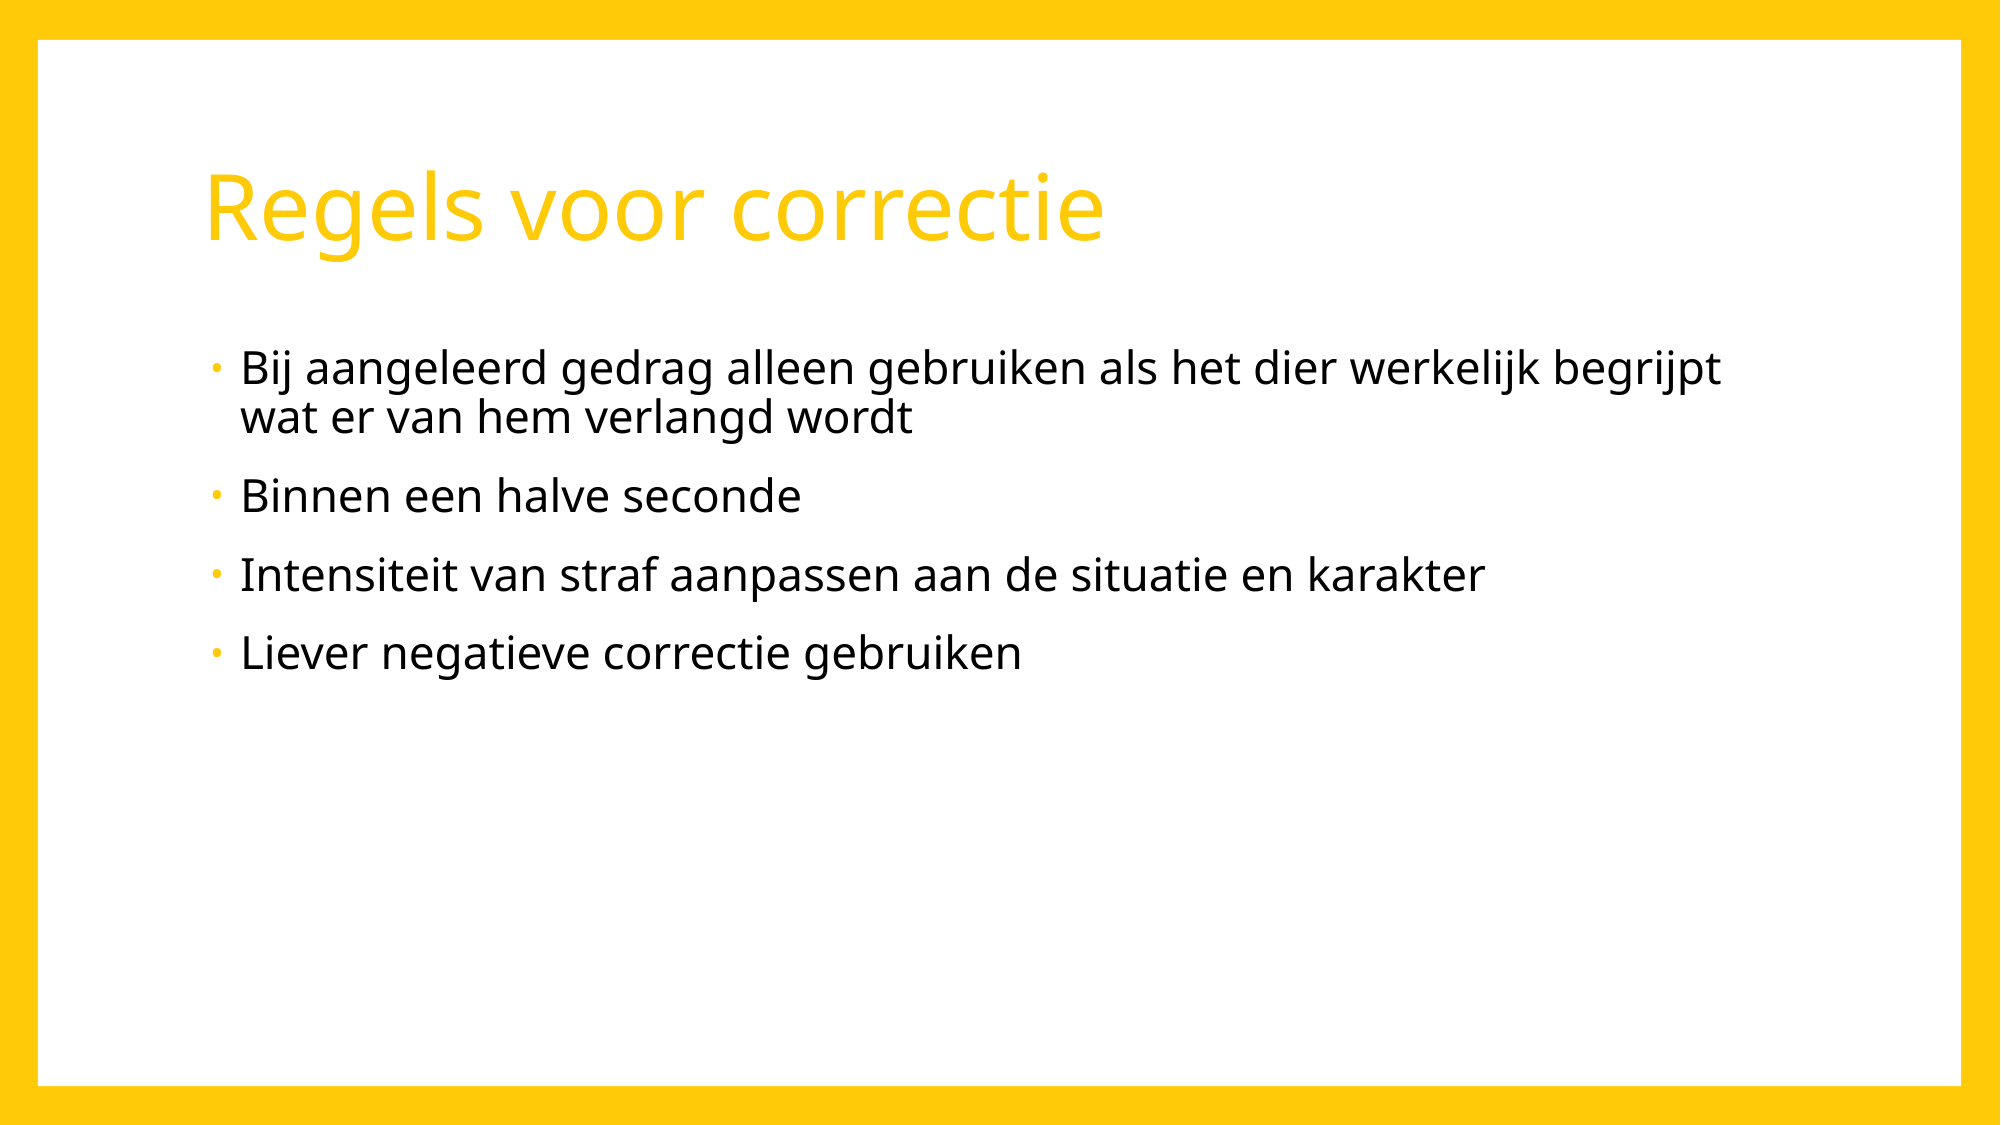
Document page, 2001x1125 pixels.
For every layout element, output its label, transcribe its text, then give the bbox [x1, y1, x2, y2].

title Regels voor correctie [187, 99, 1808, 323]
list Bij aangeleerd gedrag alleen gebruiken als het dier werkelijk begrijpt wat er van hem verlangd wordt Binnen een halve seconde Intensiteit van straf aanpassen aan de situatie en karakter Liever negatieve correctie gebruiken [187, 337, 1808, 1000]
